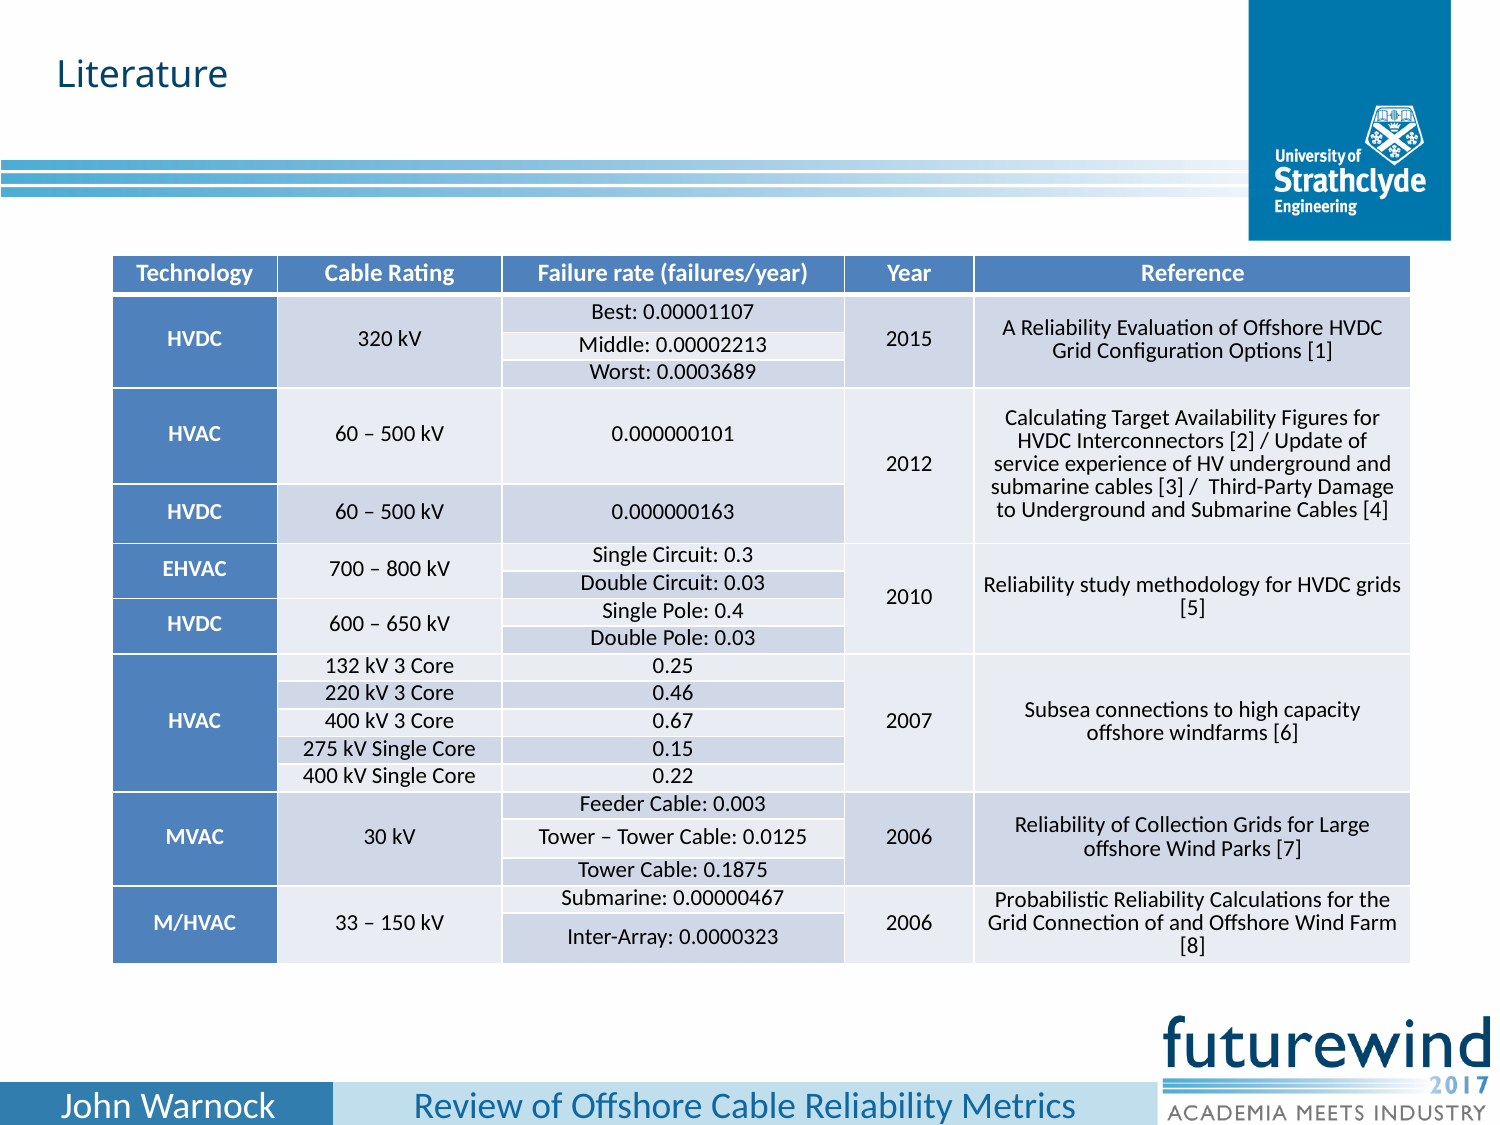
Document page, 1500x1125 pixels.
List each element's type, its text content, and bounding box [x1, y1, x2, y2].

picture [1275, 167, 1291, 191]
picture [1349, 205, 1356, 215]
table_header Reference [975, 256, 1410, 292]
table_cell 2012 [845, 389, 973, 543]
picture [1308, 153, 1319, 161]
table_cell Tower Cable: 0.1875 [503, 859, 844, 885]
picture [1306, 203, 1334, 212]
table_cell 400 kV 3 Core [278, 710, 501, 736]
picture [1304, 174, 1313, 191]
table_cell 30 kV [278, 793, 501, 885]
table_cell 0.15 [503, 737, 844, 763]
table_cell Subsea connections to high capacity offshore windfarms [6] [975, 655, 1410, 791]
table_cell Single Circuit: 0.3 [503, 544, 844, 570]
table_cell HVDC [113, 297, 277, 387]
picture [1390, 146, 1400, 157]
picture [1379, 174, 1393, 199]
picture [1329, 171, 1338, 191]
table_cell EHVAC [113, 544, 277, 598]
picture [1276, 200, 1286, 212]
table_cell 2006 [845, 887, 973, 963]
title Literature [41, 42, 1199, 161]
table_header Cable Rating [278, 256, 501, 292]
table_cell 275 kV Single Core [278, 737, 501, 763]
picture [1407, 133, 1417, 144]
table_cell 320 kV [278, 297, 501, 387]
table_cell Feeder Cable: 0.003 [503, 793, 844, 818]
table_cell Middle: 0.00002213 [503, 333, 844, 359]
table_cell 60 – 500 kV [278, 389, 501, 483]
table_cell Inter-Array: 0.0000323 [503, 914, 844, 963]
table_cell MVAC [113, 793, 277, 885]
table_cell HVAC [113, 389, 277, 483]
table_cell 2006 [845, 793, 973, 885]
picture [1349, 149, 1360, 161]
table_cell 60 – 500 kV [278, 485, 501, 543]
table_cell 220 kV 3 Core [278, 682, 501, 708]
table_cell Probabilistic Reliability Calculations for the Grid Connection of and Offshore Wind Farm [8] [975, 887, 1410, 963]
table_cell HVAC [113, 655, 277, 791]
table_header Year [845, 256, 973, 292]
table_cell HVDC [113, 599, 277, 653]
picture [1287, 153, 1293, 161]
picture [1329, 150, 1339, 161]
table_cell A Reliability Evaluation of Offshore HVDC Grid Configuration Options [1] [975, 297, 1410, 387]
picture [0, 0, 1500, 1125]
table_cell 2007 [845, 655, 973, 791]
picture [1395, 169, 1408, 191]
table_cell 0.000000163 [503, 485, 844, 543]
table_cell 2015 [845, 297, 973, 387]
table_cell Tower – Tower Cable: 0.0125 [503, 820, 844, 857]
table_cell 0.67 [503, 710, 844, 736]
picture [1277, 150, 1284, 161]
table_cell 600 – 650 kV [278, 599, 501, 653]
table_cell Double Pole: 0.03 [503, 627, 844, 653]
table_cell 132 kV 3 Core [278, 655, 501, 680]
picture [1293, 171, 1302, 191]
table_cell Reliability study methodology for HVDC grids [5] [975, 544, 1410, 653]
table_cell 0.22 [503, 765, 844, 791]
table_cell Reliability of Collection Grids for Large offshore Wind Parks [7] [975, 793, 1410, 885]
table_cell Calculating Target Availability Figures for HVDC Interconnectors [2] / Update of service experience of HV underground and submarine cables [3] / Third-Party Damage to Underground and Submarine Cables [4] [975, 389, 1410, 543]
table_cell 0.25 [503, 655, 844, 680]
picture [1371, 169, 1377, 191]
table_cell 0.46 [503, 682, 844, 708]
table_cell 700 – 800 kV [278, 544, 501, 598]
table_cell M/HVAC [113, 887, 277, 963]
picture [1293, 204, 1299, 213]
table_cell Double Circuit: 0.03 [503, 572, 844, 598]
picture [1314, 174, 1327, 191]
table_cell Submarine: 0.00000467 [503, 887, 844, 912]
picture [1341, 204, 1346, 212]
picture [1371, 132, 1382, 140]
table_cell Worst: 0.0003689 [503, 361, 844, 387]
table_cell HVDC [113, 485, 277, 543]
table_header Technology [113, 256, 277, 292]
table_cell 0.000000101 [503, 389, 844, 483]
table_cell Best: 0.00001107 [503, 297, 844, 332]
table_cell 2010 [845, 544, 973, 653]
picture [1296, 150, 1300, 161]
table_header Failure rate (failures/year) [503, 256, 844, 292]
table_cell 400 kV Single Core [278, 765, 501, 791]
picture [1357, 174, 1368, 191]
picture [1412, 174, 1425, 191]
picture [1341, 169, 1354, 191]
table_cell 33 – 150 kV [278, 887, 501, 963]
picture [1371, 106, 1417, 154]
table_cell Single Pole: 0.4 [503, 599, 844, 625]
